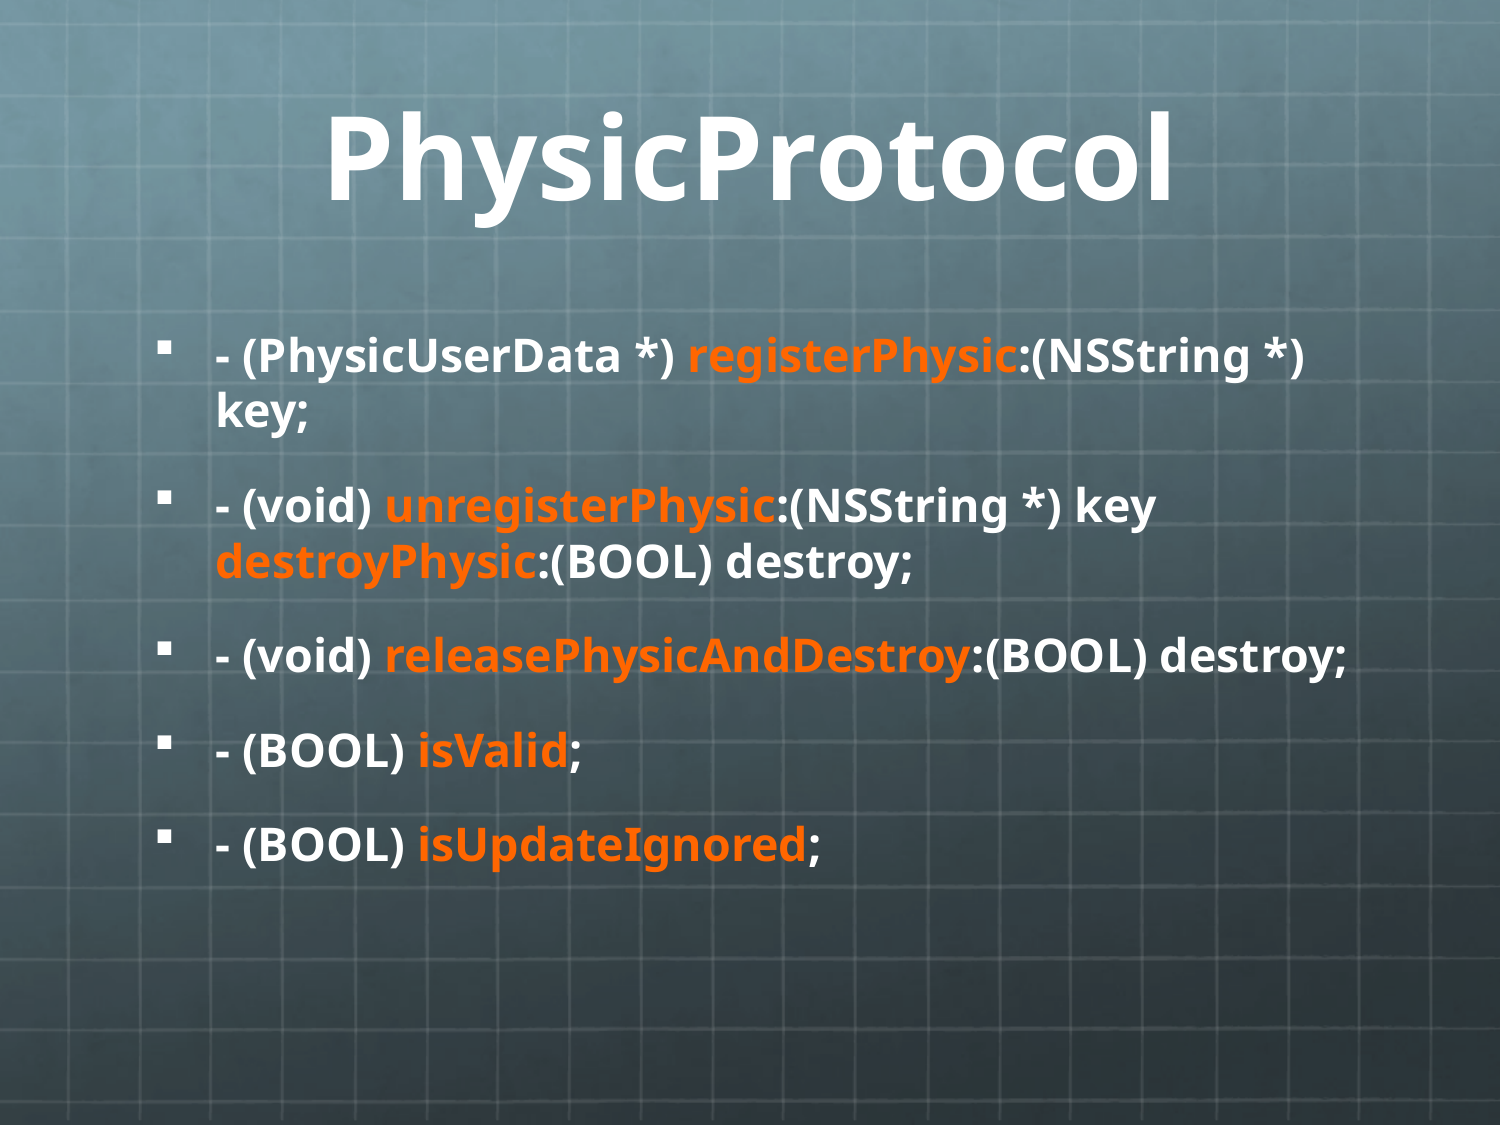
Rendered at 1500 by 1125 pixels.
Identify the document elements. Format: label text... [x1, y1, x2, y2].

title PhysicProtocol [127, 17, 1372, 289]
text_box - (PhysicUserData *) registerPhysic:(NSString *) key; - (void) unregisterPhysic:(NSString *) key destroyPhysic:(BOOL) destroy; - (void) releasePhysicAndDestroy:(BOOL) destroy; - (BOOL) isValid; - (BOOL) isUpdateIgnored; [138, 318, 1372, 896]
picture [0, 0, 1500, 1125]
